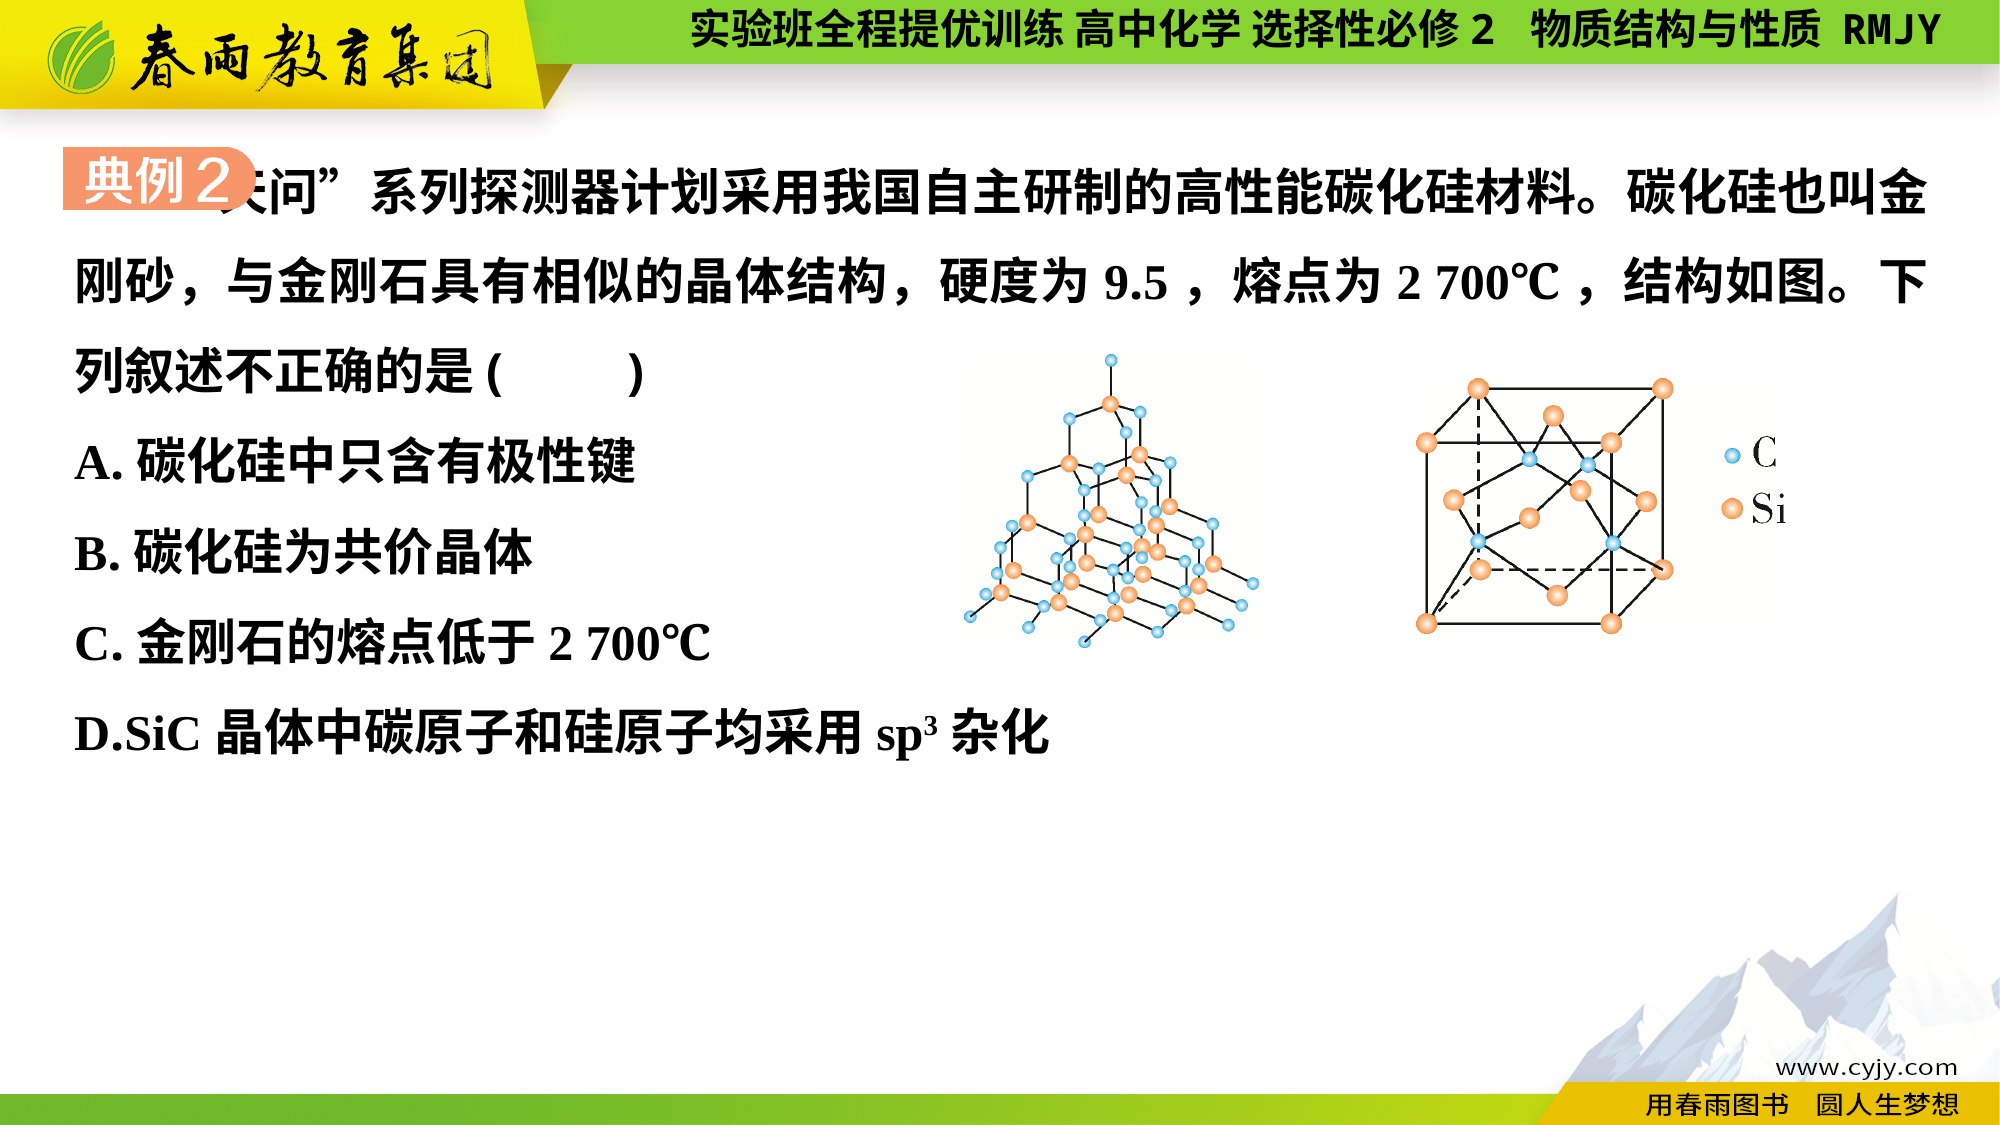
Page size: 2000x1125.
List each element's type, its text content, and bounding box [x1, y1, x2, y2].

picture [0, 0, 2000, 1125]
list “天问”系列探测器计划采用我国自主研制的高性能碳化硅材料。碳化硅也叫金刚砂，与金刚石具有相似的晶体结构，硬度为9.5，熔点为2 700℃，结构如图。下列叙述不正确的是( ) A.碳化硅中只含有极性键 B.碳化硅为共价晶体 C.金刚石的熔点低于2 700℃ D.SiC晶体中碳原子和硅原子均采用sp3杂化 [59, 122, 1944, 763]
